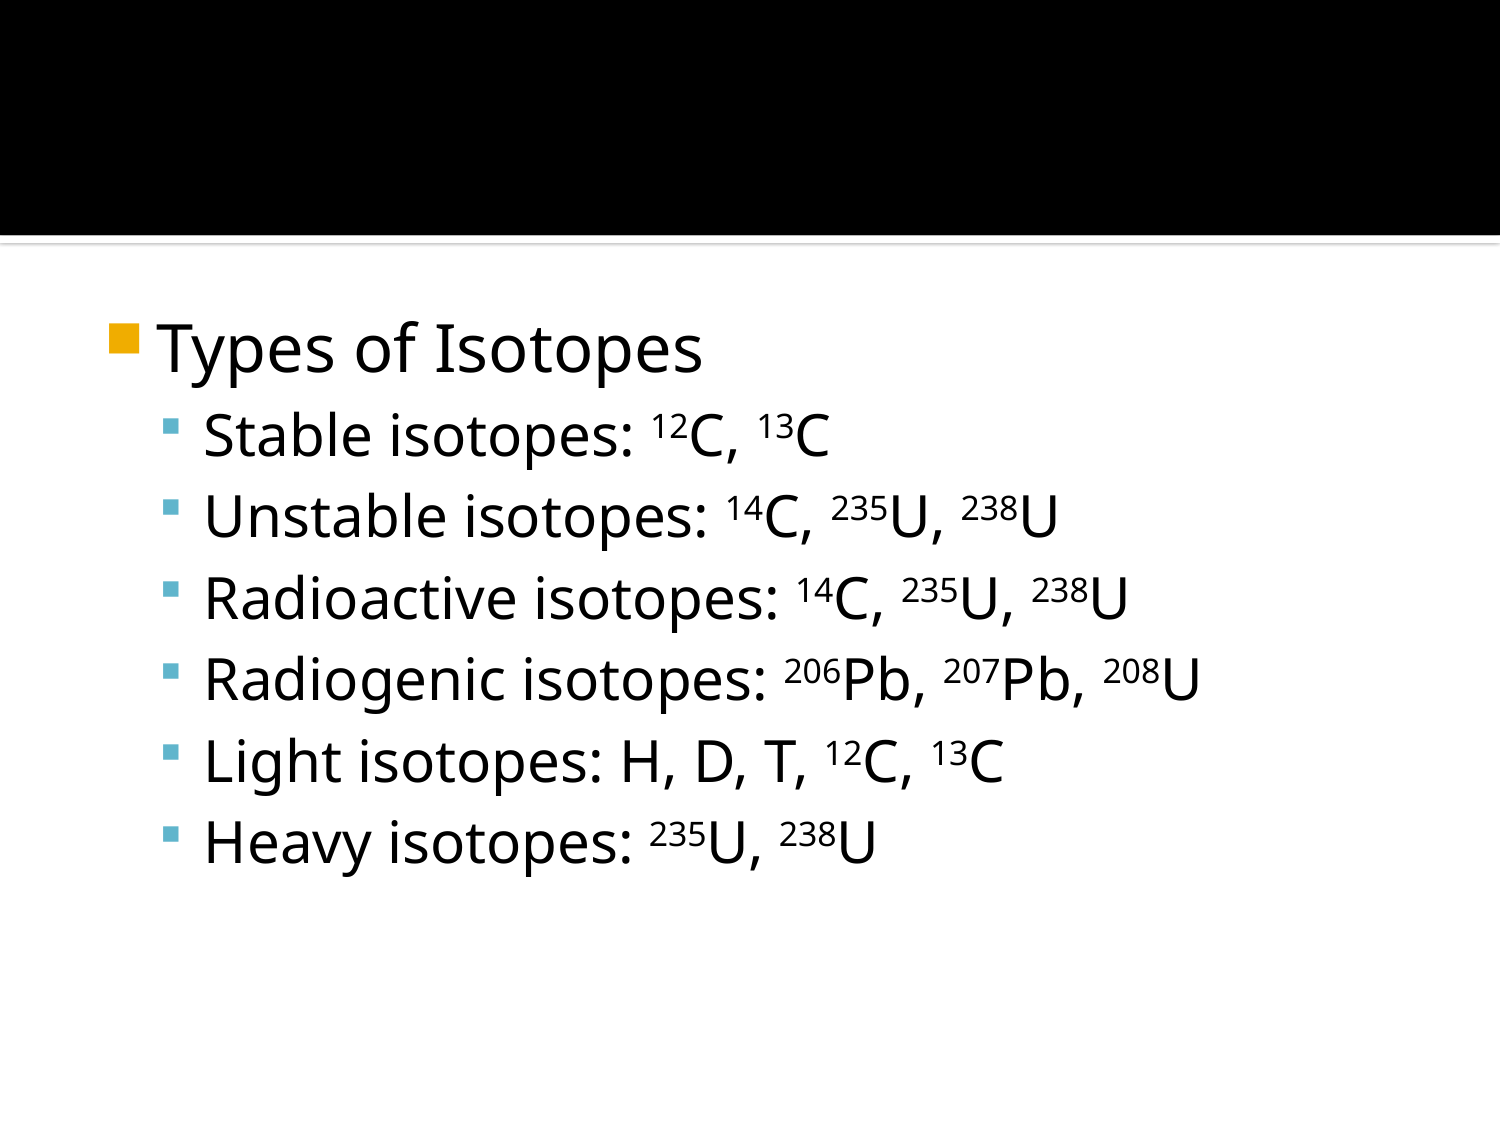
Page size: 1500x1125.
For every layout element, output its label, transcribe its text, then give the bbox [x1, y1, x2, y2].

list Types of Isotopes Stable isotopes: 12C, 13C Unstable isotopes: 14C, 235U, 238U Radioactive isotopes: 14C, 235U, 238U Radiogenic isotopes: 206Pb, 207Pb, 208U Light isotopes: H, D, T, 12C, 13C Heavy isotopes: 235U, 238U [75, 291, 1425, 1050]
